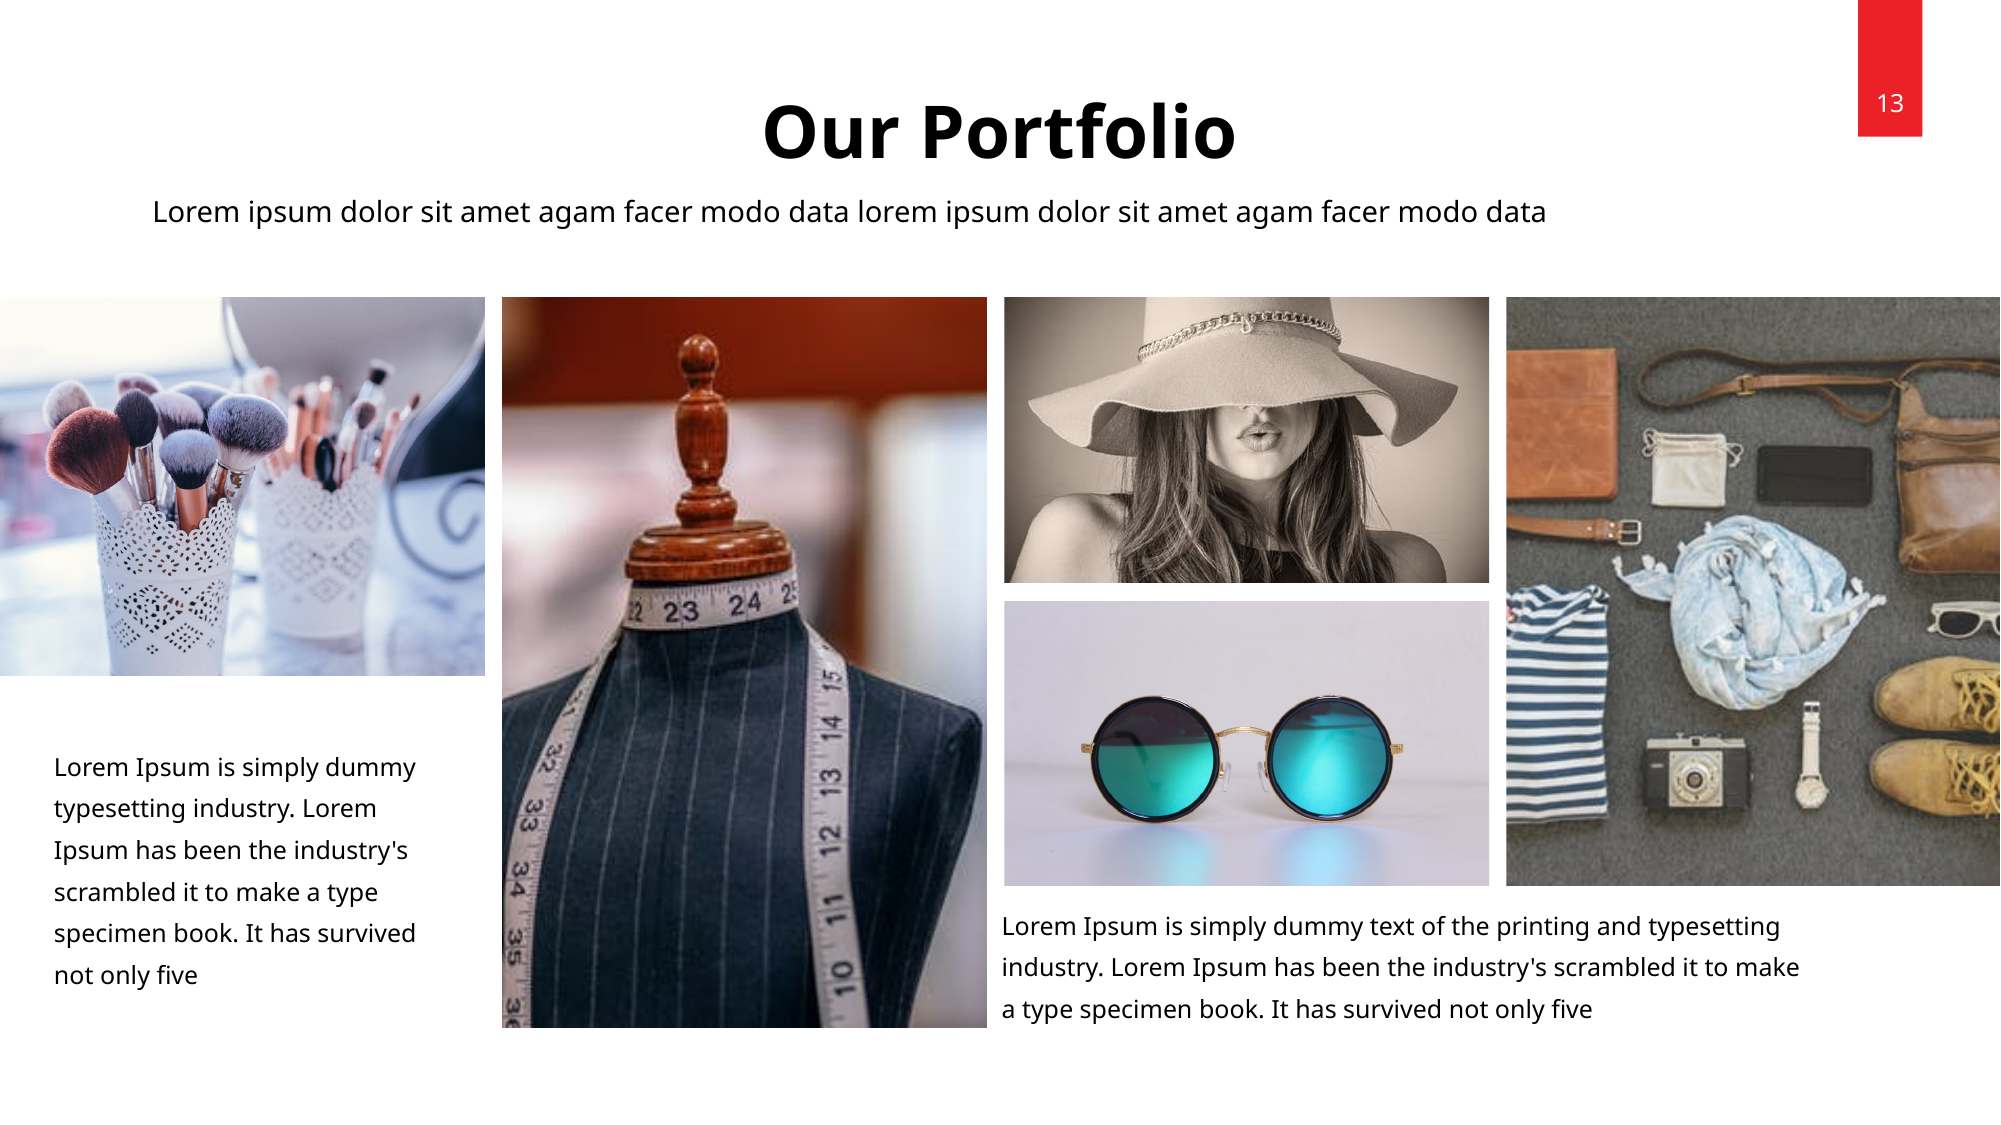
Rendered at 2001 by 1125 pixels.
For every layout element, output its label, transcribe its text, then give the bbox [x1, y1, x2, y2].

text_box Lorem Ipsum is simply dummy typesetting industry. Lorem Ipsum has been the industry's scrambled it to make a type specimen book. It has survived not only five [39, 731, 446, 997]
subtitle Lorem ipsum dolor sit amet agam facer modo data lorem ipsum dolor sit amet agam facer modo data [137, 186, 1863, 227]
picture [1004, 600, 1490, 886]
text_box Lorem Ipsum is simply dummy text of the printing and typesetting industry. Lorem Ipsum has been the industry's scrambled it to make a type specimen book. It has survived not only five [986, 891, 1824, 1031]
picture [1506, 297, 2000, 886]
picture [502, 297, 987, 1029]
slide_number 13 [1863, 78, 1927, 130]
picture [1004, 297, 1490, 583]
title Our Portfolio [137, 78, 1863, 186]
picture [0, 297, 485, 676]
